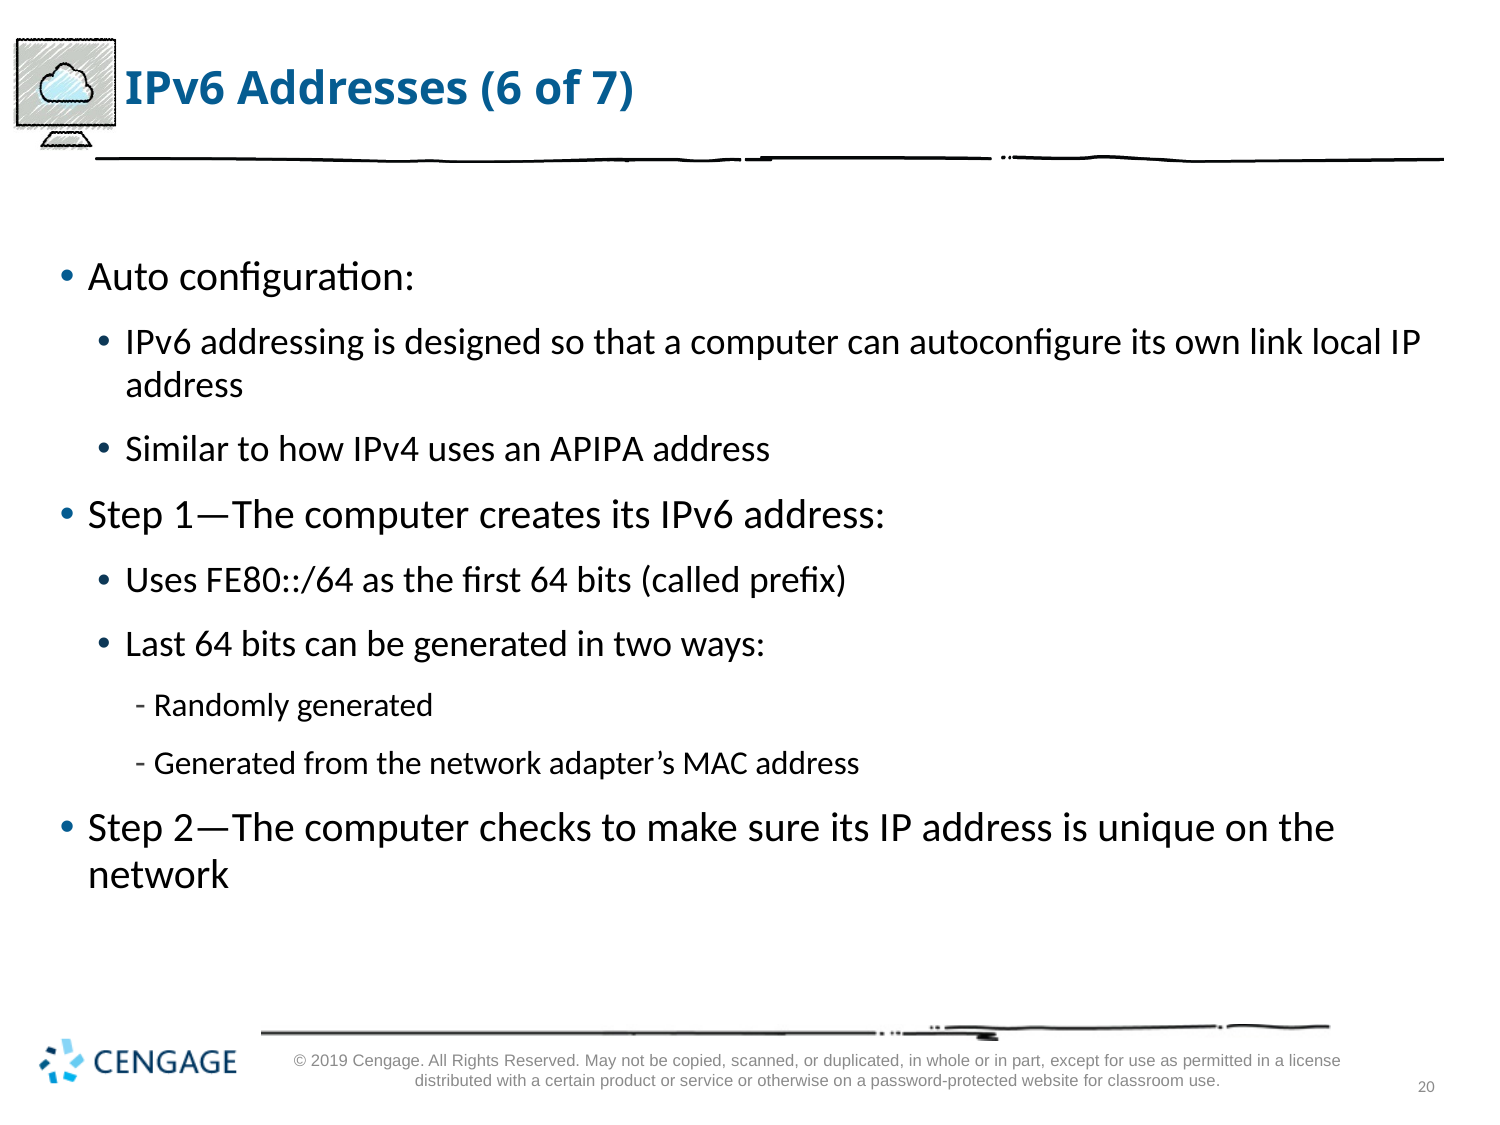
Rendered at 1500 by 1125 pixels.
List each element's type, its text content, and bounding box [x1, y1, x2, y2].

footer © 2019 Cengage. All Rights Reserved. May not be copied, scanned, or duplicated, in whole or in part, except for use as permitted in a license distributed with a certain product or service or otherwise on a password-protected website for classroom use. [262, 1050, 1375, 1091]
title I P v 6 Addresses (6 of 7) [125, 66, 1442, 116]
picture [19, 1025, 249, 1096]
picture [261, 1024, 1331, 1041]
list Auto configuration: I P v 6 addressing is designed so that a computer can autoconfigure its own link local I P address Similar to how I P v 4 uses an A P I P A address Step 1—The computer creates its I P v 6 address: Uses F E 8 0::/64 as the first 64 bits (called prefix) Last 64 bits can be generated in two ways: Randomly generated Generated from the network adapter’s MAC address Step 2—The computer checks to make sure its I P address is unique on the network [59, 252, 1441, 906]
picture [95, 155, 1444, 163]
picture [13, 36, 117, 151]
